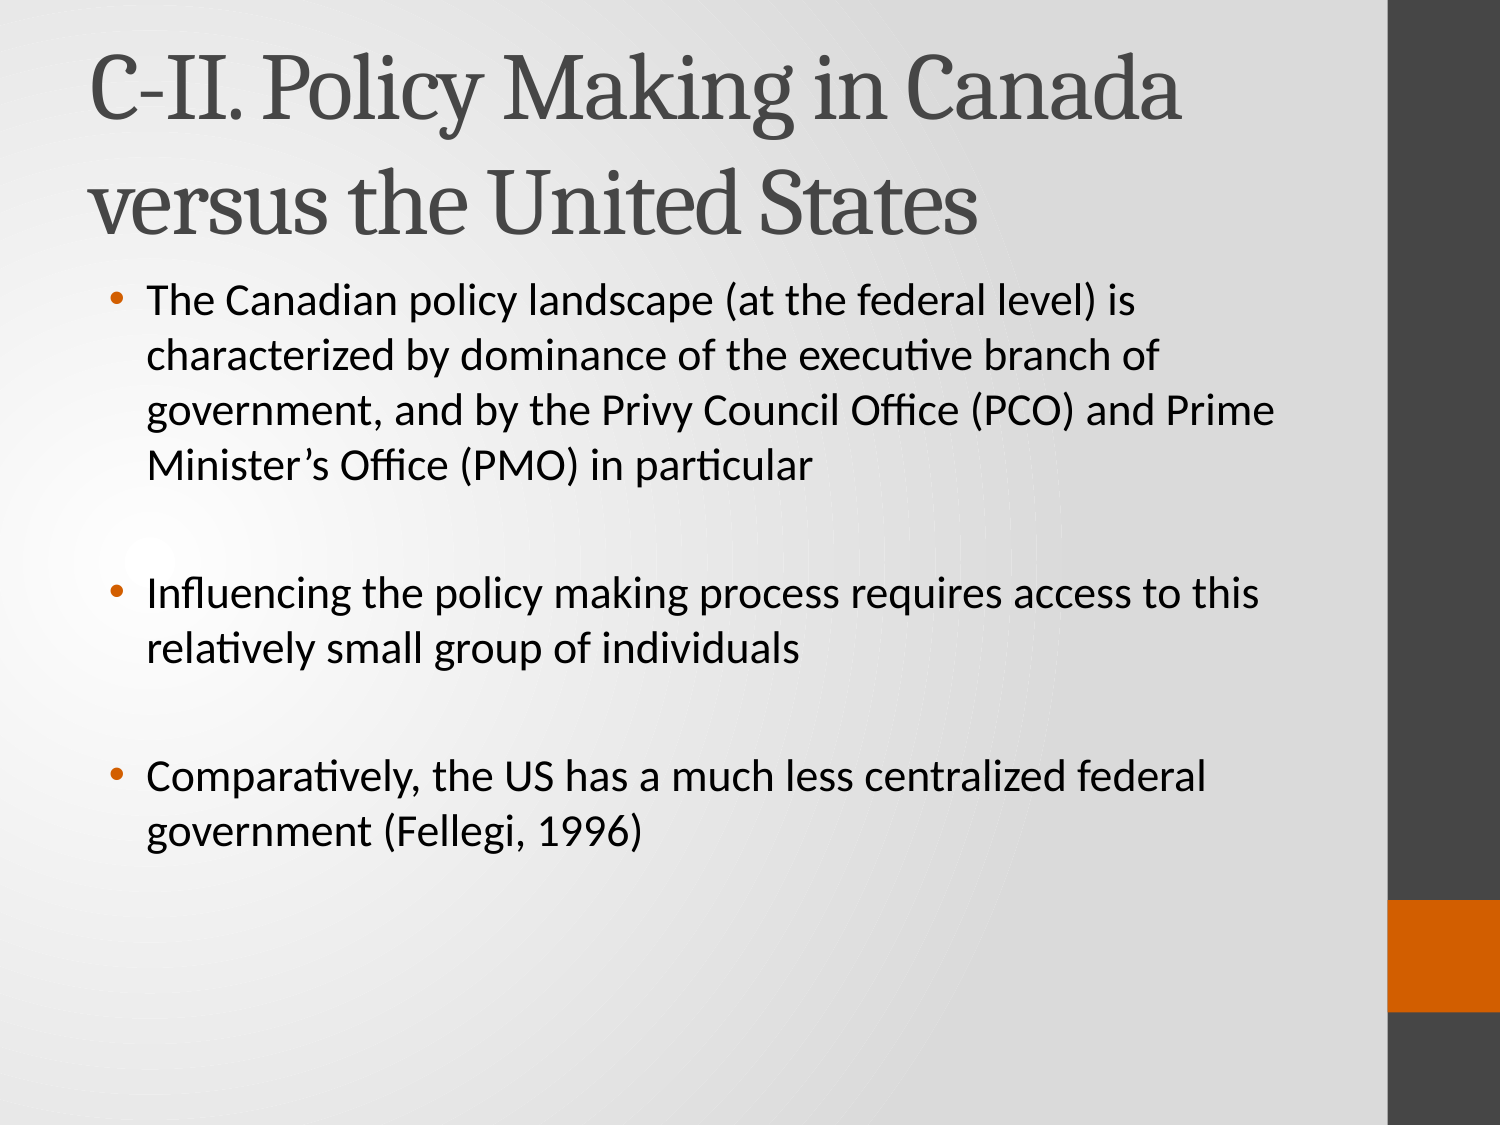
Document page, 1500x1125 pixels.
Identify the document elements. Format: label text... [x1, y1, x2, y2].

list The Canadian policy landscape (at the federal level) is characterized by dominance of the executive branch of government, and by the Privy Council Office (PCO) and Prime Minister’s Office (PMO) in particular Influencing the policy making process requires access to this relatively small group of individuals Comparatively, the US has a much less centralized federal government (Fellegi, 1996) [75, 262, 1325, 1050]
title C-II. Policy Making in Canada versus the United States [75, 45, 1325, 233]
